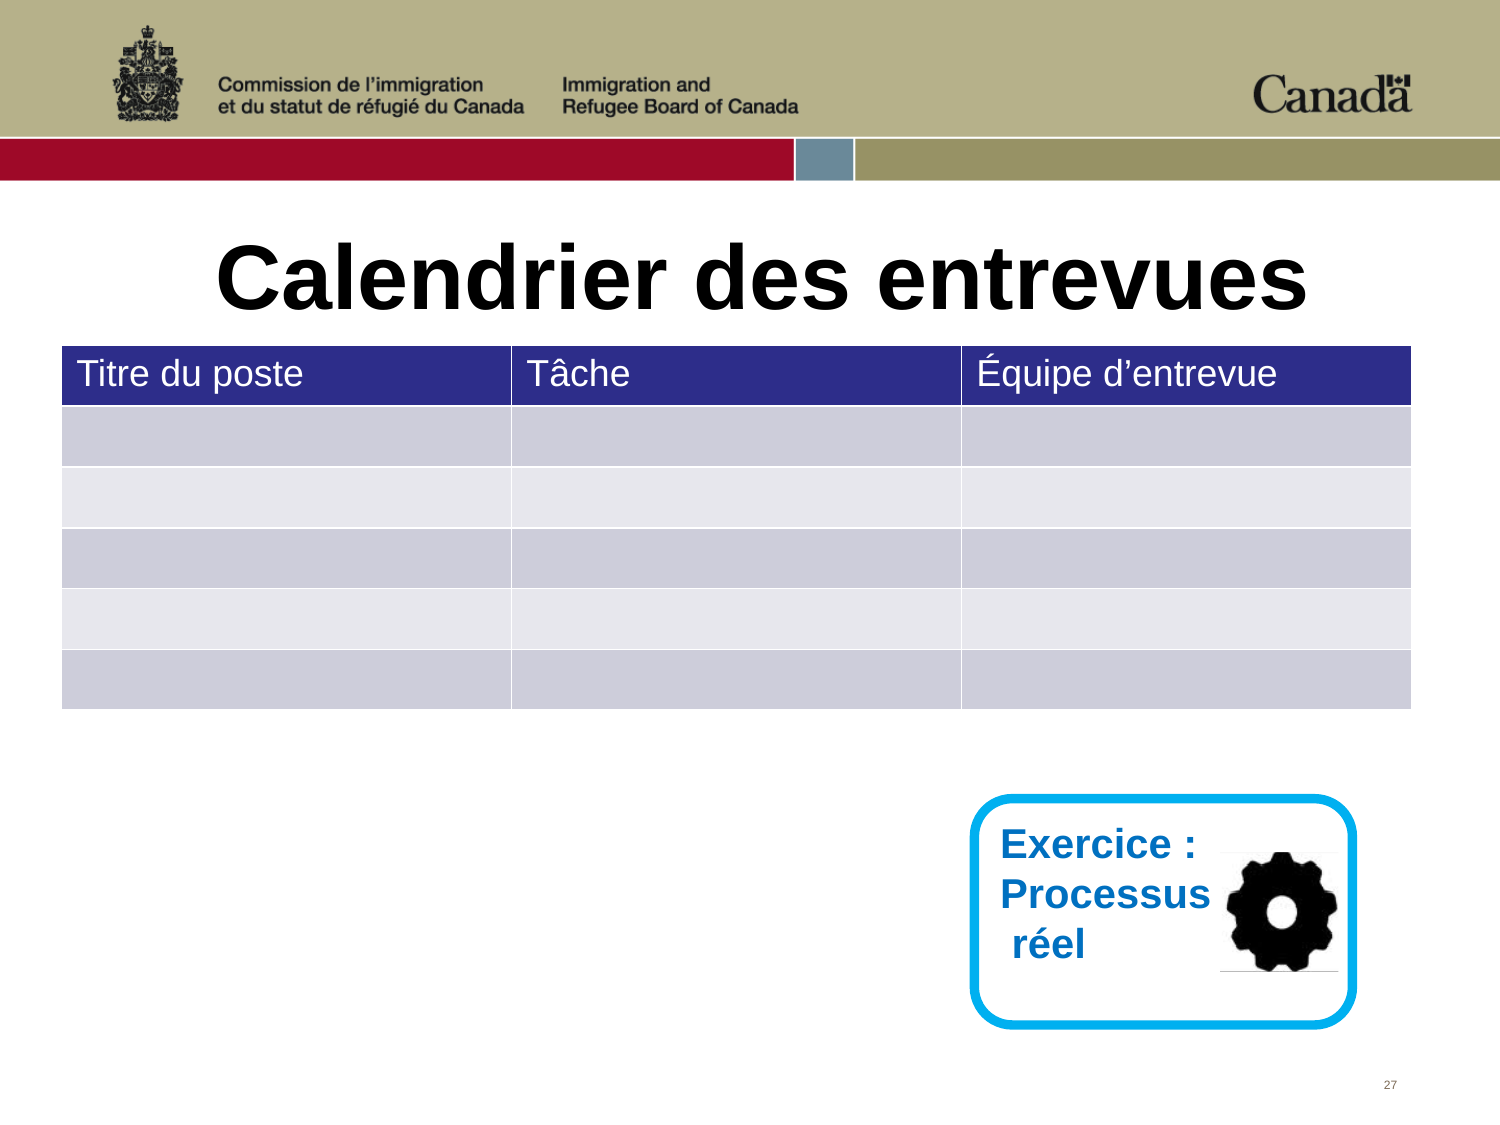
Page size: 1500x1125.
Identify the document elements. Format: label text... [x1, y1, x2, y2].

table_cell [962, 529, 1411, 588]
table_cell [512, 468, 961, 527]
table_cell [512, 529, 961, 588]
table_cell [62, 650, 511, 709]
table_cell [962, 650, 1411, 709]
table_cell [62, 529, 511, 588]
table_cell [512, 407, 961, 466]
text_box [974, 798, 1353, 1026]
picture [0, 0, 1500, 1125]
table_cell [962, 468, 1411, 527]
table_cell [62, 589, 511, 649]
table_cell [62, 407, 511, 466]
table_header Tâche [512, 346, 961, 405]
table_header Équipe d’entrevue [962, 346, 1411, 405]
table_cell [512, 589, 961, 649]
table_cell [62, 468, 511, 527]
table_header Titre du poste [62, 346, 511, 405]
slide_number 27 [1100, 1025, 1413, 1100]
table_cell [962, 589, 1411, 649]
title Calendrier des entrevues [200, 237, 1413, 425]
table_cell [962, 407, 1411, 466]
table_cell [512, 650, 961, 709]
